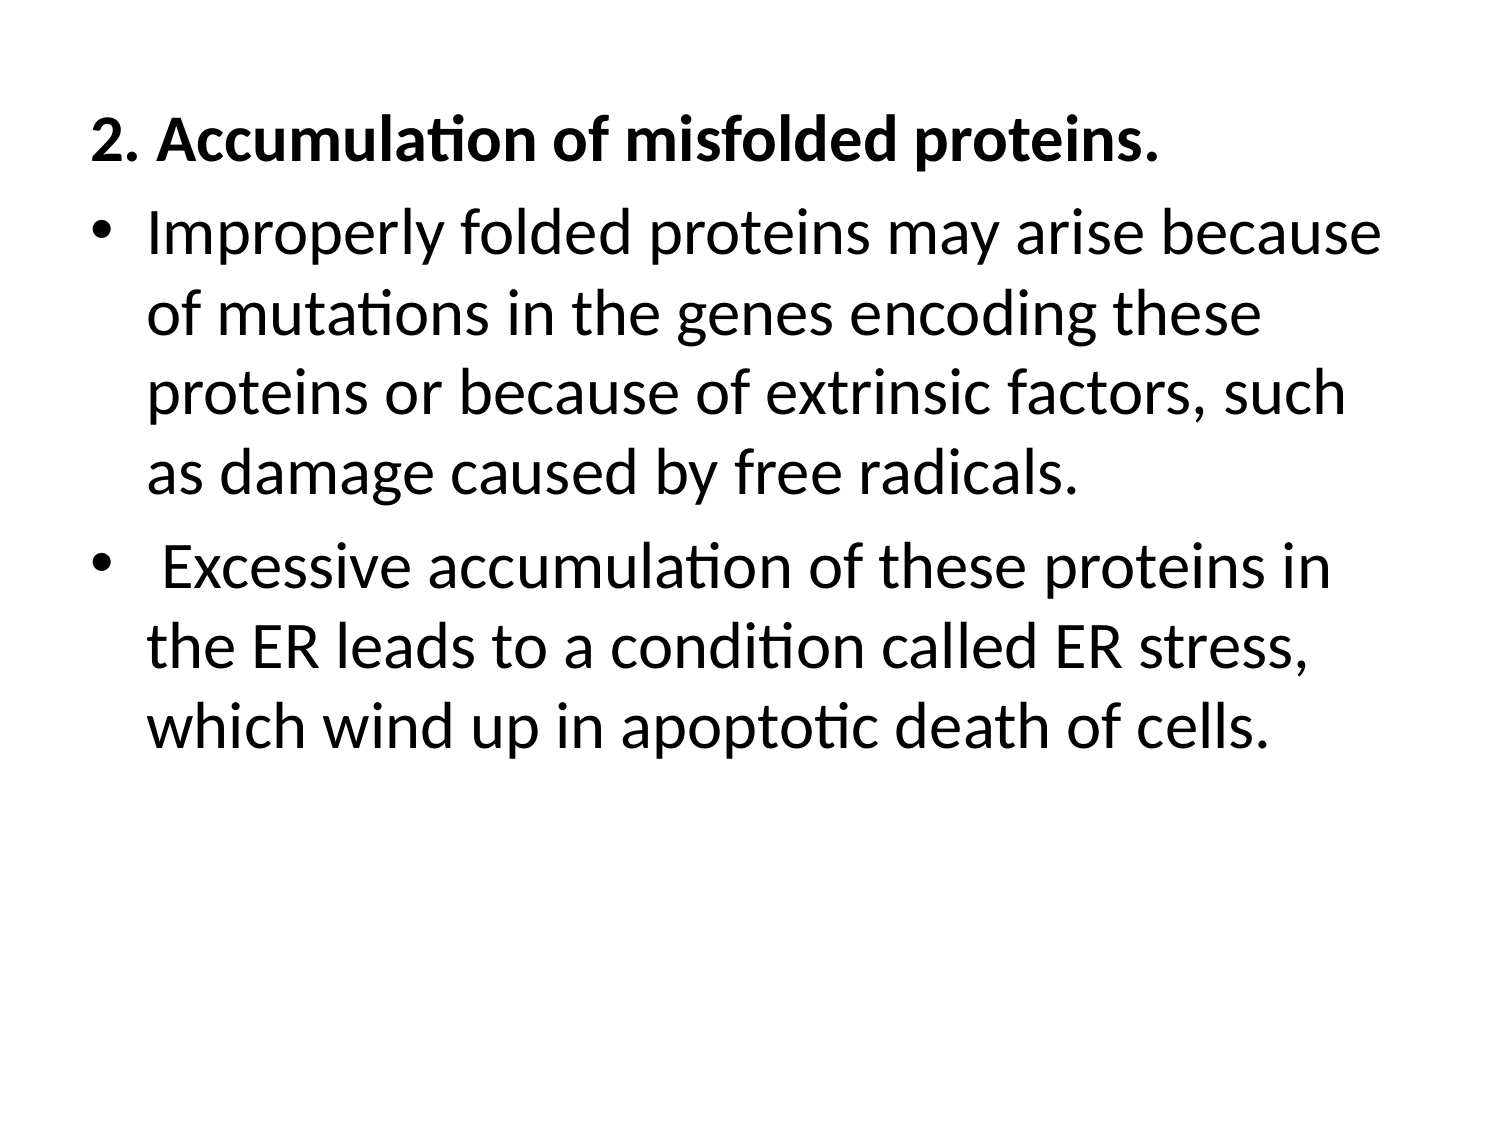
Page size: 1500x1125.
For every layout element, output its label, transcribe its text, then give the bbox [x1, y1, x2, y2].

list 2. Accumulation of misfolded proteins. Improperly folded proteins may arise because of mutations in the genes encoding these proteins or because of extrinsic factors, such as damage caused by free radicals. Excessive accumulation of these proteins in the ER leads to a condition called ER stress, which wind up in apoptotic death of cells. [75, 87, 1425, 1005]
